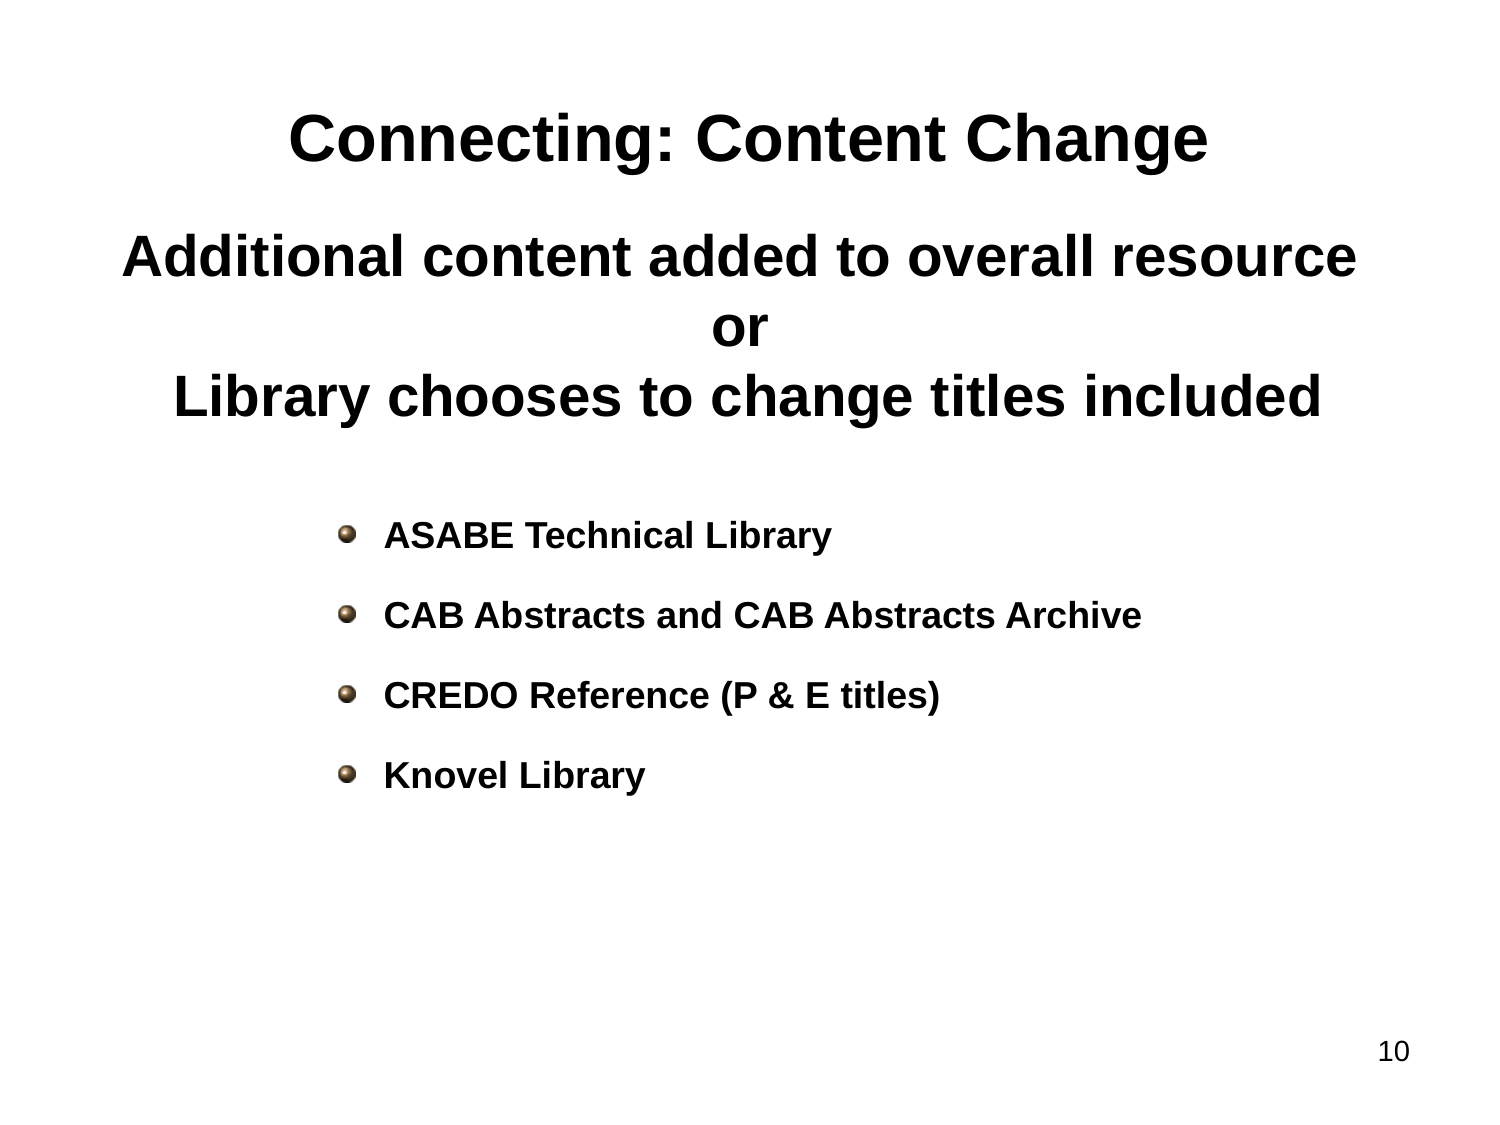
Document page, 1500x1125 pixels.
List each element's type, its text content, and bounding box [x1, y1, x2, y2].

picture [337, 524, 356, 543]
picture [337, 764, 356, 783]
picture [337, 604, 356, 623]
picture [337, 684, 356, 703]
text_box 10 [1074, 1024, 1425, 1103]
text_box Additional content added to overall resource or Library chooses to change titles included [103, 210, 1394, 436]
text_box ASABE Technical Library CAB Abstracts and CAB Abstracts Archive CREDO Reference (P & E titles) Knovel Library [322, 480, 1173, 804]
text_box Connecting: Content Change [273, 86, 1226, 182]
